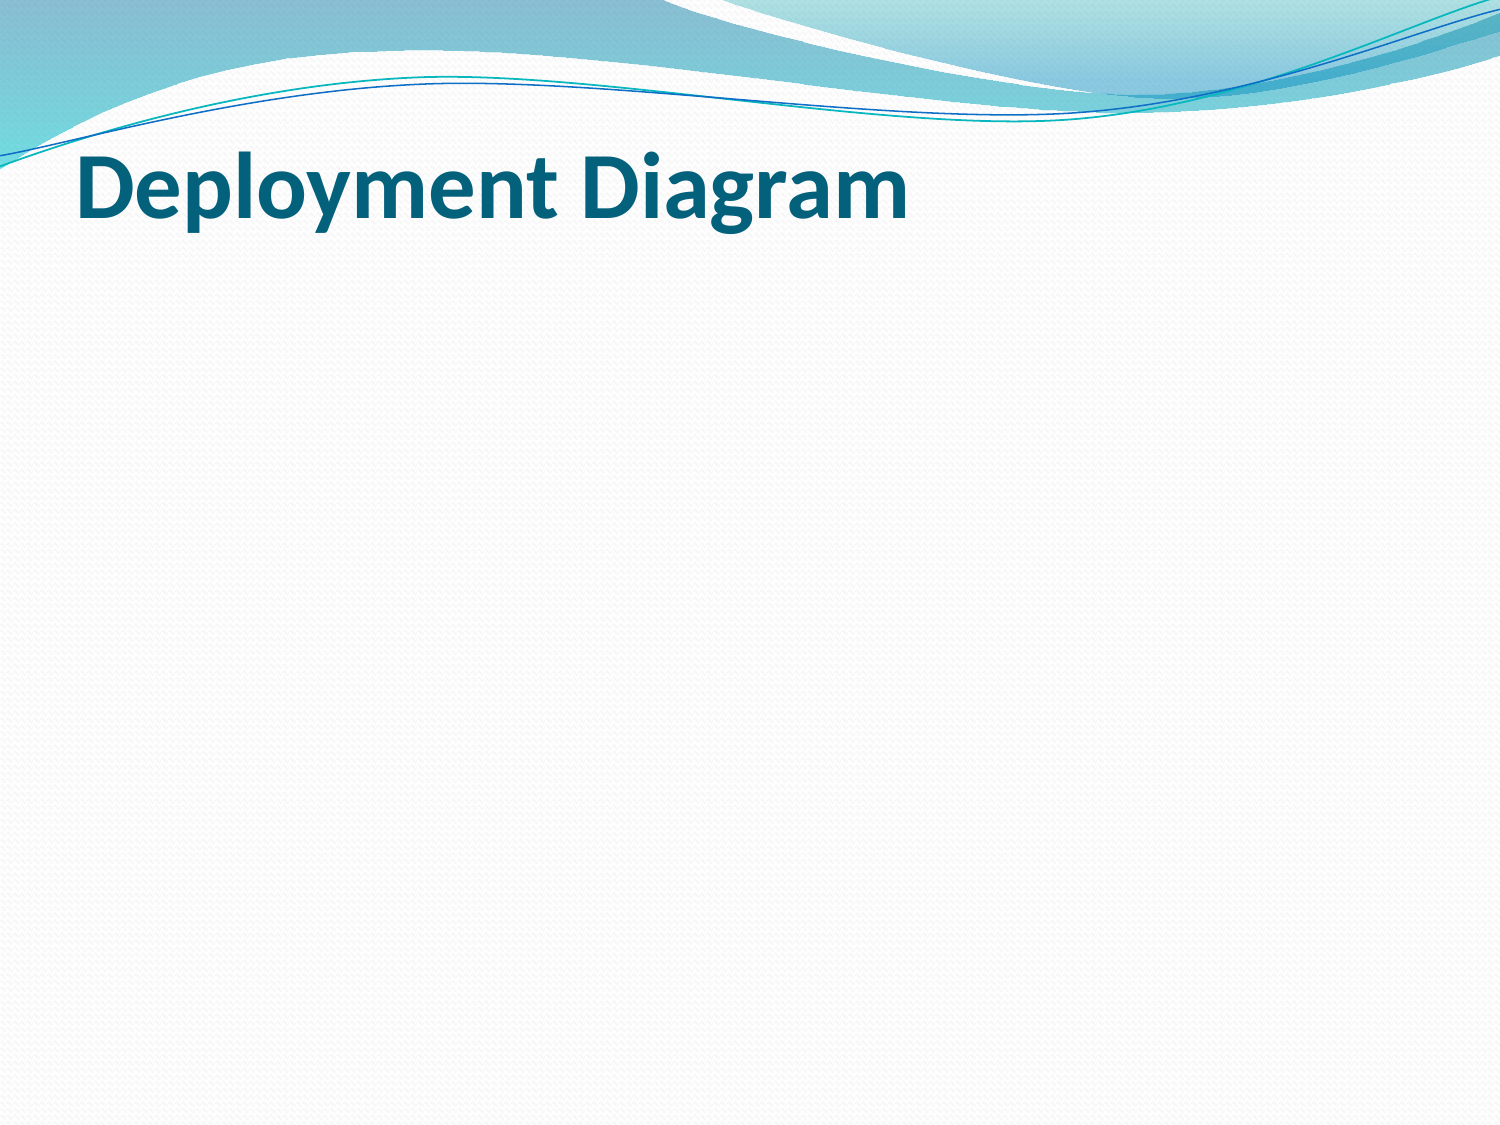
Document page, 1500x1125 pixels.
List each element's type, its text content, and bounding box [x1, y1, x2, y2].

title Deployment Diagram [75, 115, 1425, 238]
